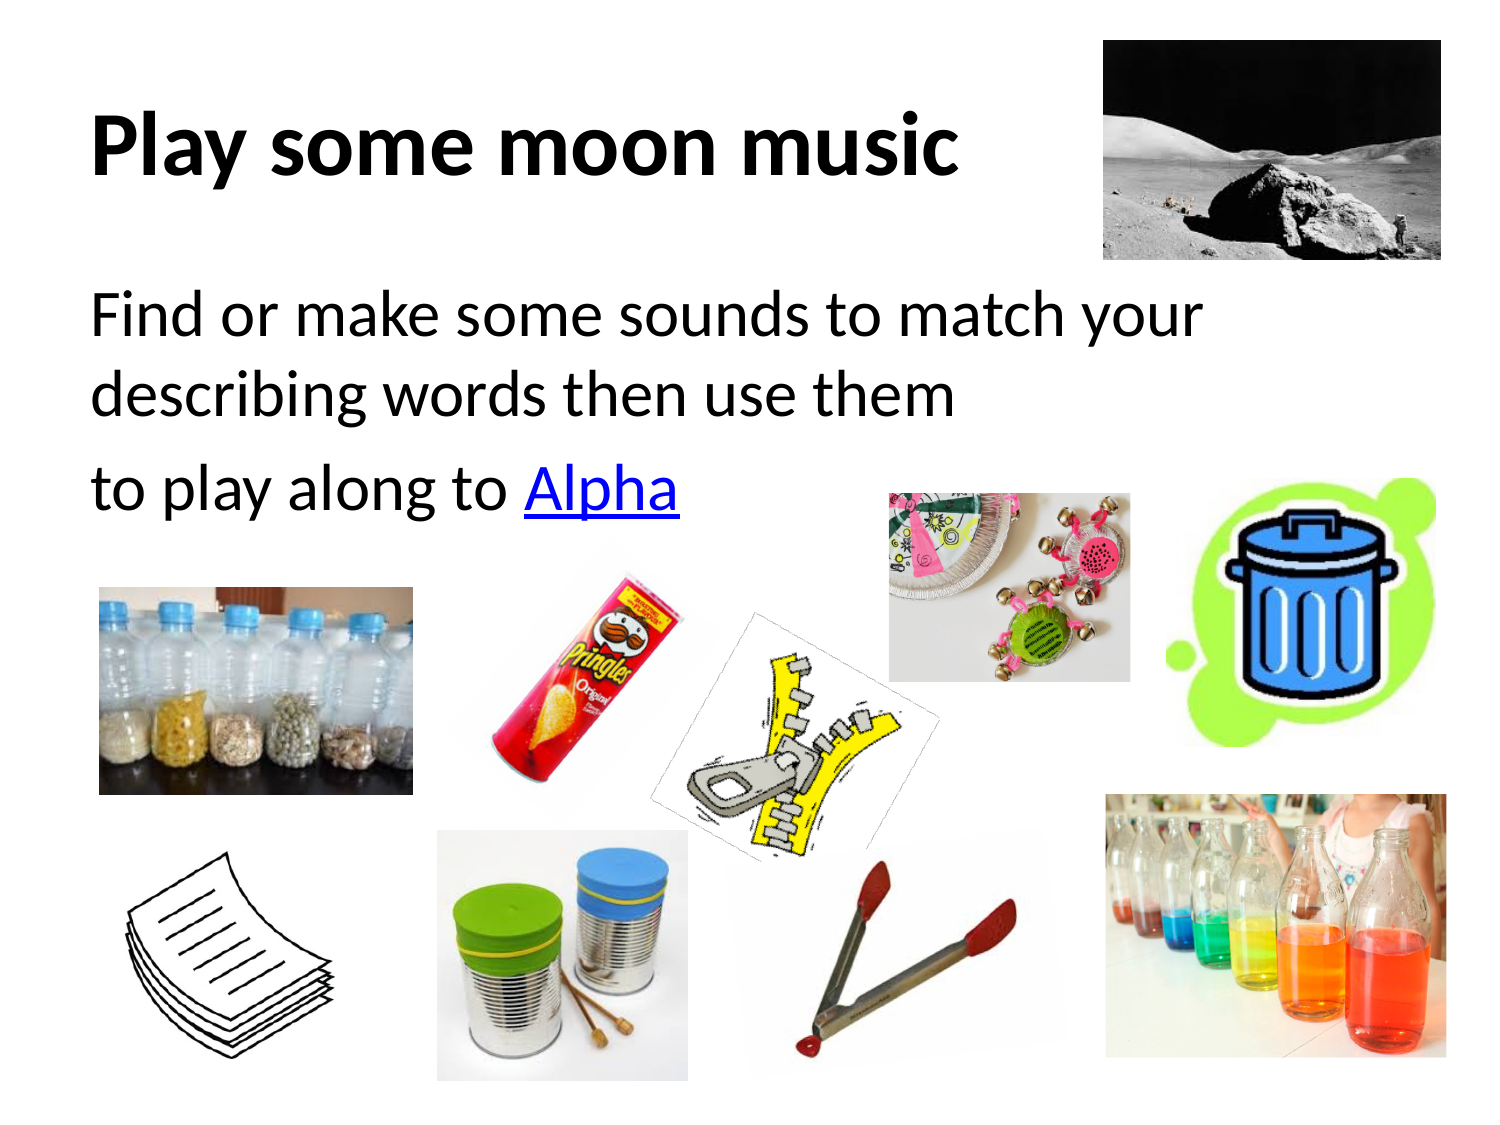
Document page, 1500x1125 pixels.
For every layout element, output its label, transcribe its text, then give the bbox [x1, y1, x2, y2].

picture [124, 851, 336, 1060]
picture [1105, 794, 1447, 1063]
list Find or make some sounds to match your describing words then use them to play along to Alpha [75, 262, 1425, 1005]
picture [1166, 477, 1436, 748]
picture [99, 587, 413, 795]
picture [437, 492, 1131, 1081]
picture [1103, 40, 1442, 260]
title Play some moon music [75, 45, 1103, 233]
